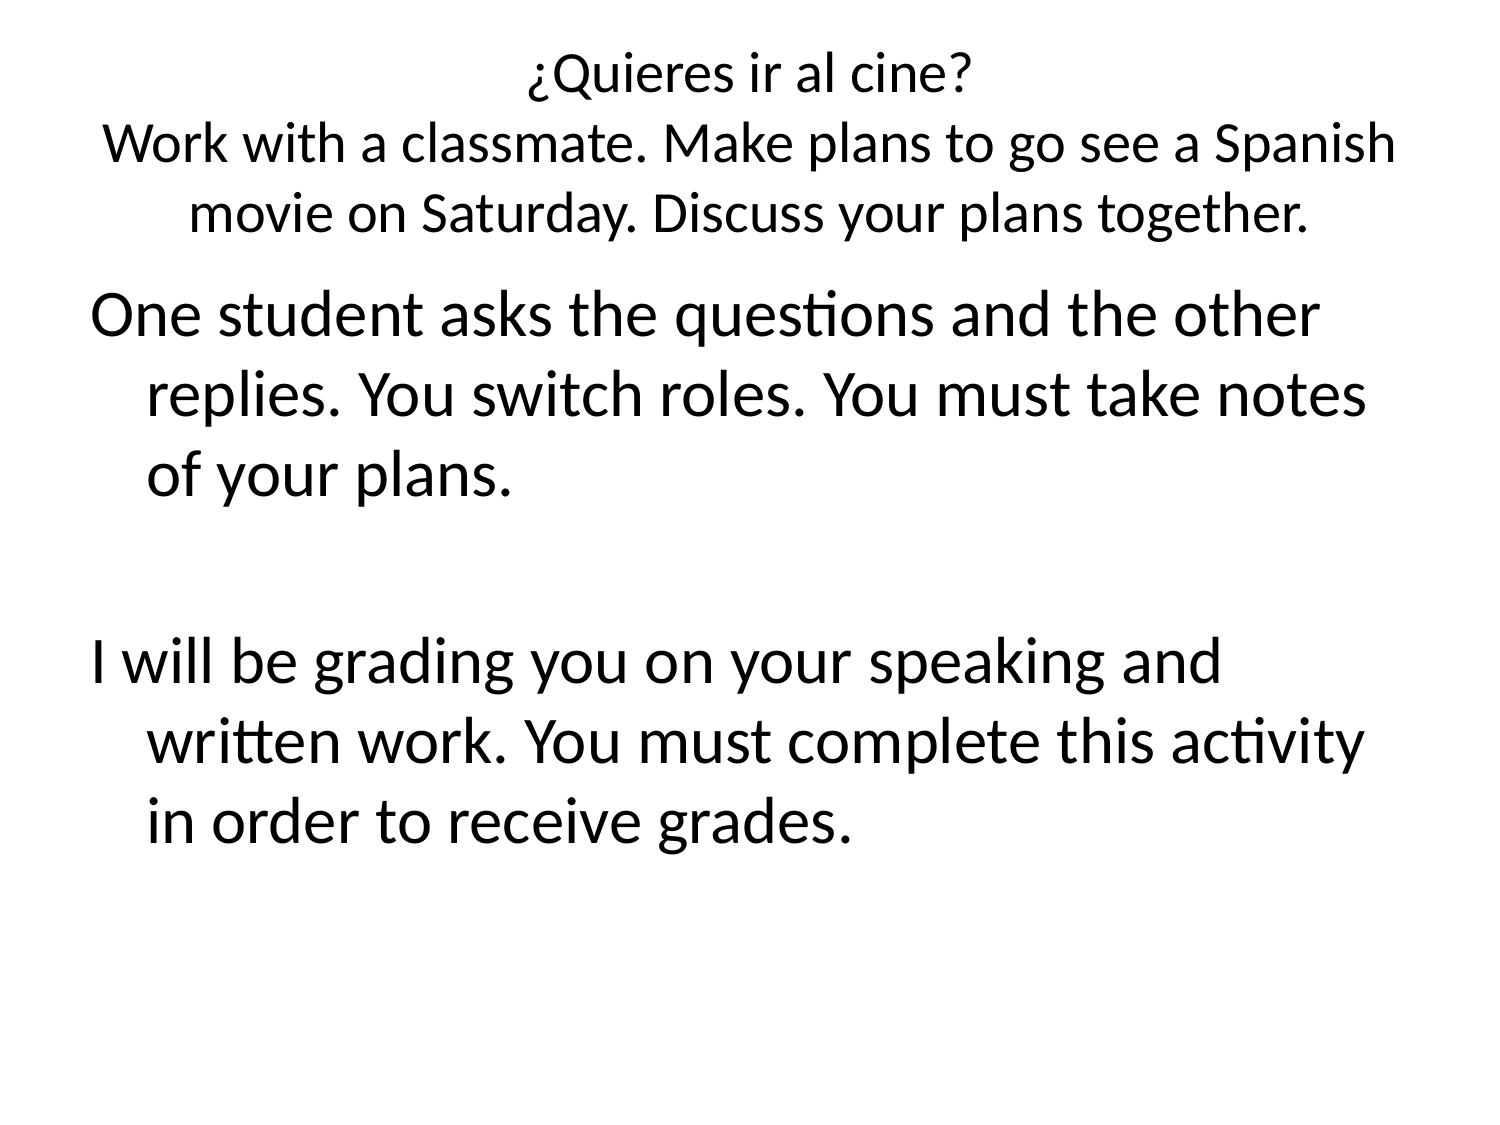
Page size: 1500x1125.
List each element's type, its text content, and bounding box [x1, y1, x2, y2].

list One student asks the questions and the other replies. You switch roles. You must take notes of your plans. I will be grading you on your speaking and written work. You must complete this activity in order to receive grades. [75, 262, 1425, 1005]
title ¿Quieres ir al cine? Work with a classmate. Make plans to go see a Spanish movie on Saturday. Discuss your plans together. [75, 45, 1425, 233]
